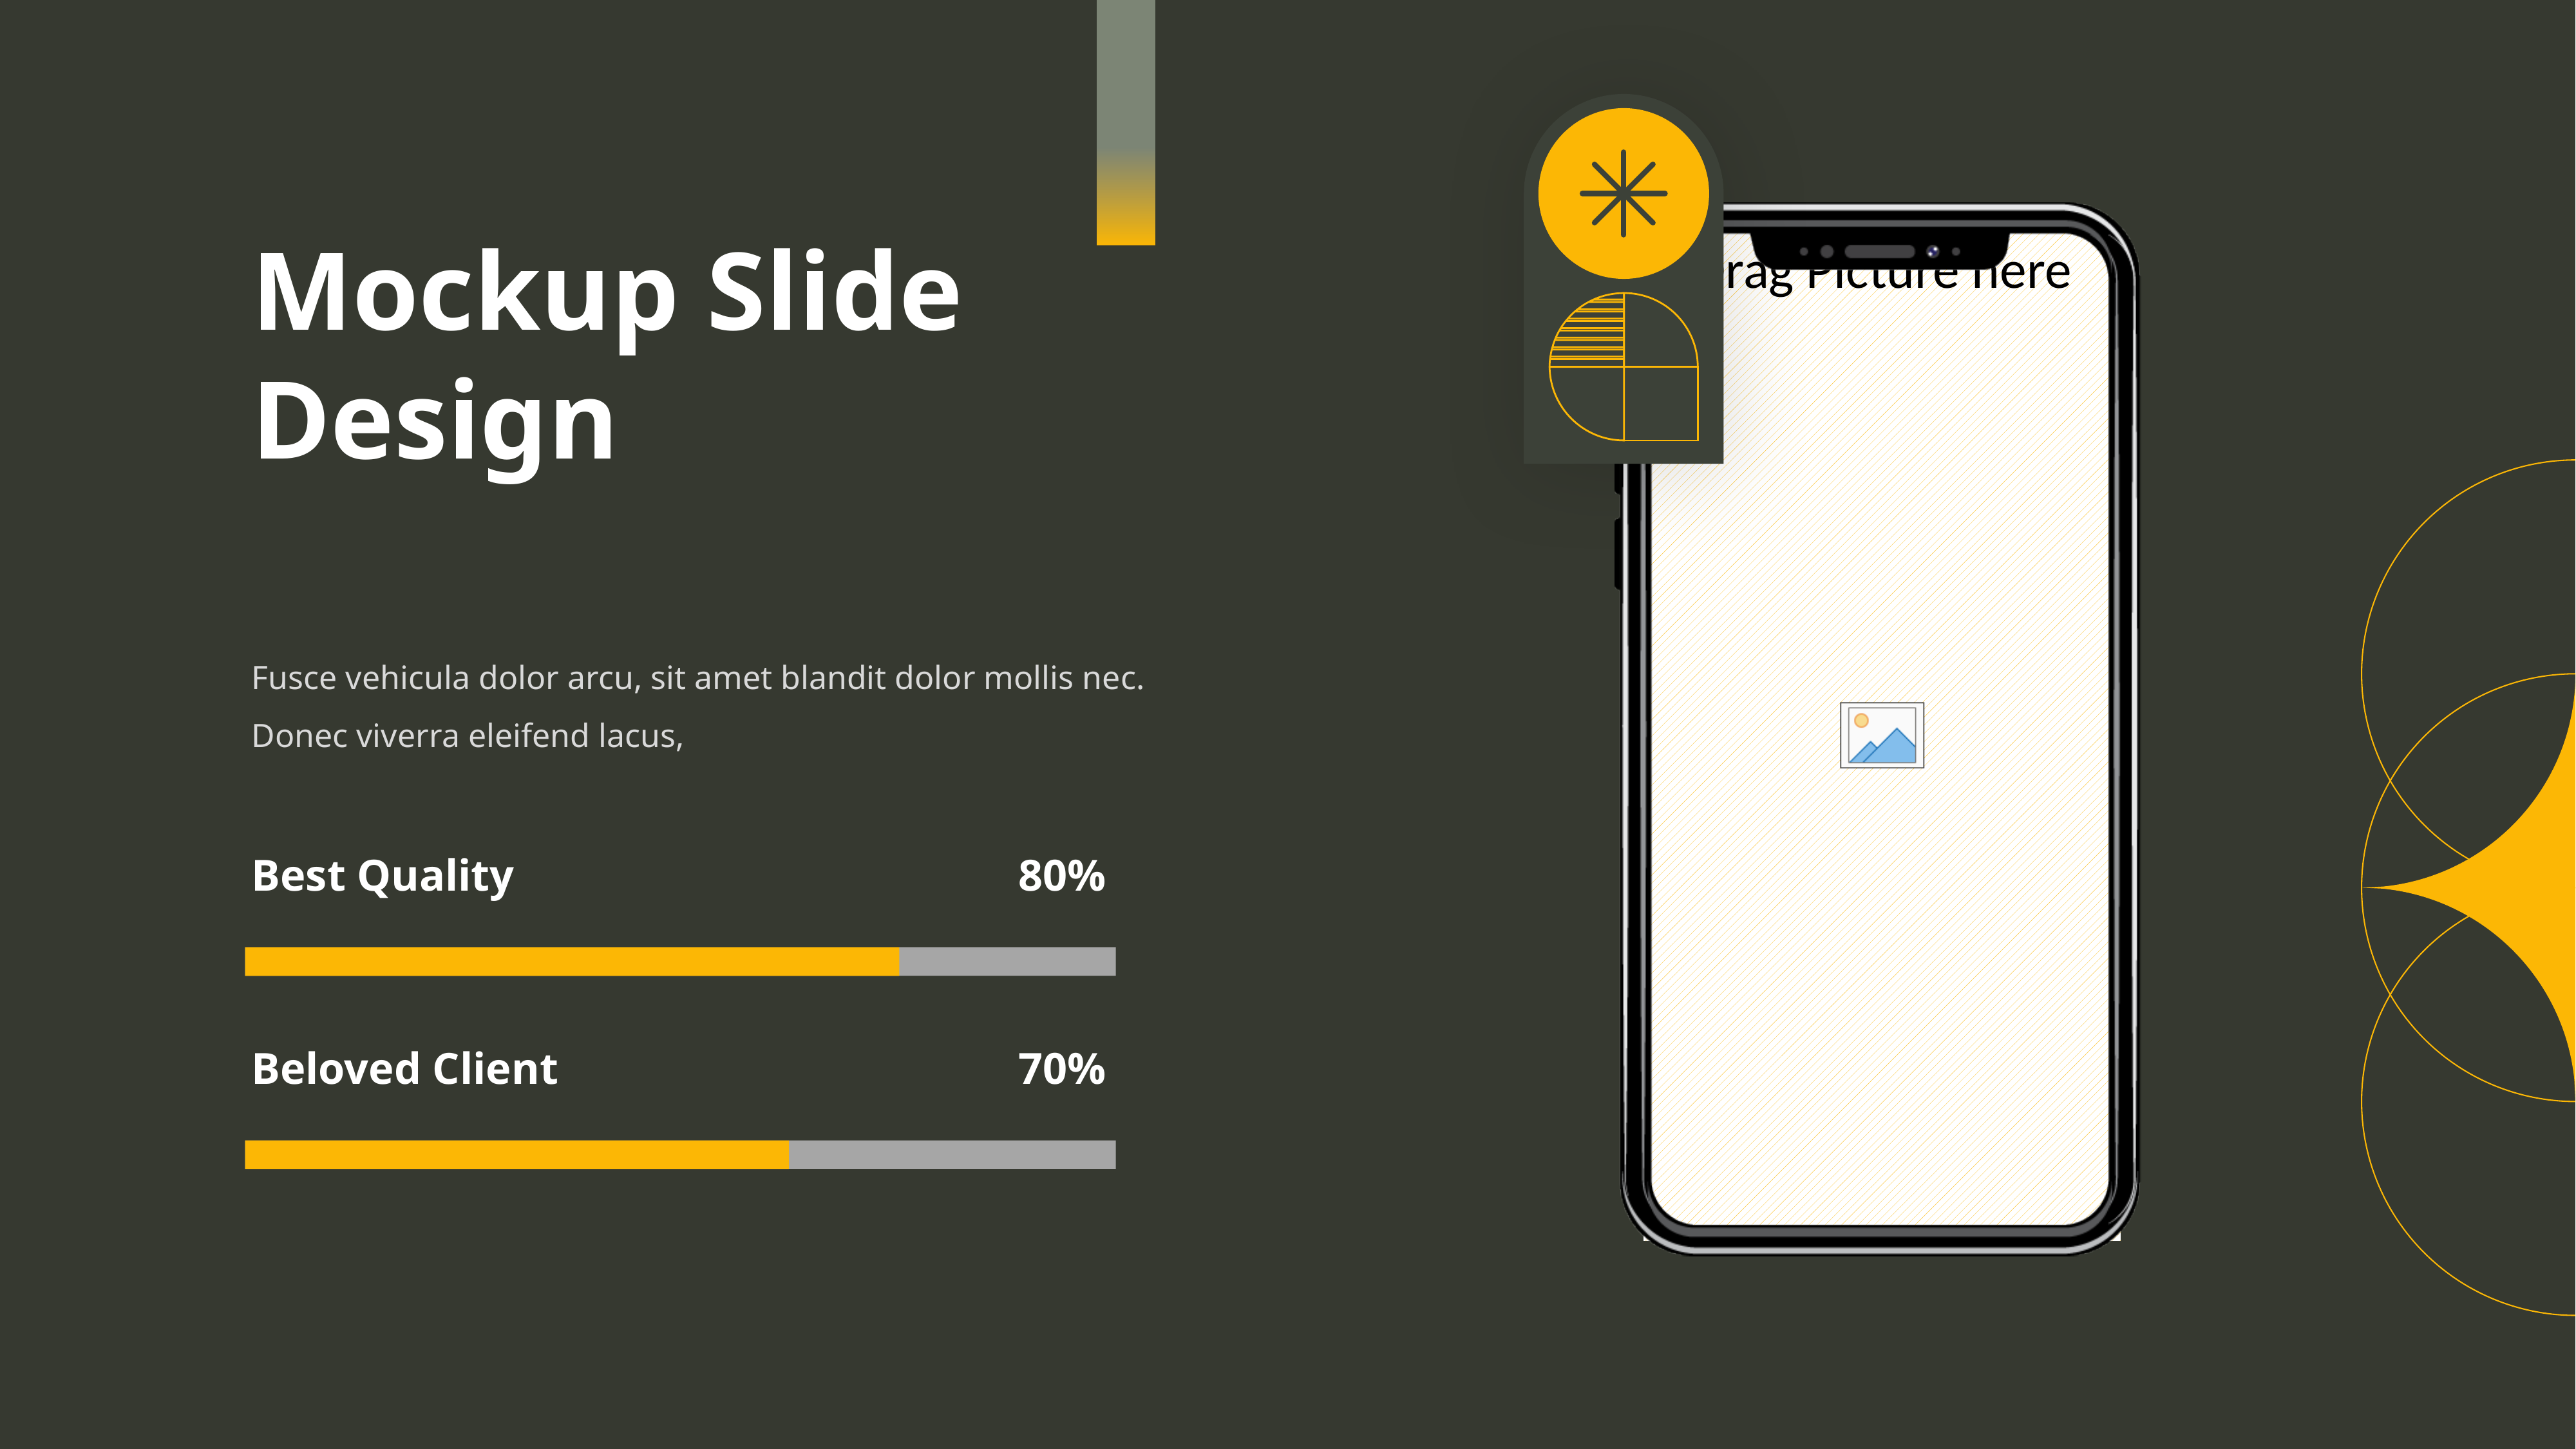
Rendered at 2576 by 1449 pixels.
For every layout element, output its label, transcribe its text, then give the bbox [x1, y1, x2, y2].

text_box Fusce vehicula dolor arcu, sit amet blandit dolor mollis nec. Donec viverra eleifend lacus, [242, 633, 1160, 759]
text_box [245, 1140, 790, 1170]
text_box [1524, 93, 1724, 464]
text_box 80% [978, 843, 1116, 904]
text_box Mockup Slide Design [242, 218, 1098, 485]
text_box 70% [978, 1036, 1116, 1097]
picture [1615, 202, 2141, 1256]
text_box [1097, 0, 1155, 246]
text_box Best Quality [242, 843, 547, 904]
text_box [900, 947, 1116, 976]
text_box [790, 1140, 1116, 1169]
text_box Beloved Client [242, 1036, 622, 1097]
text_box [245, 947, 900, 976]
